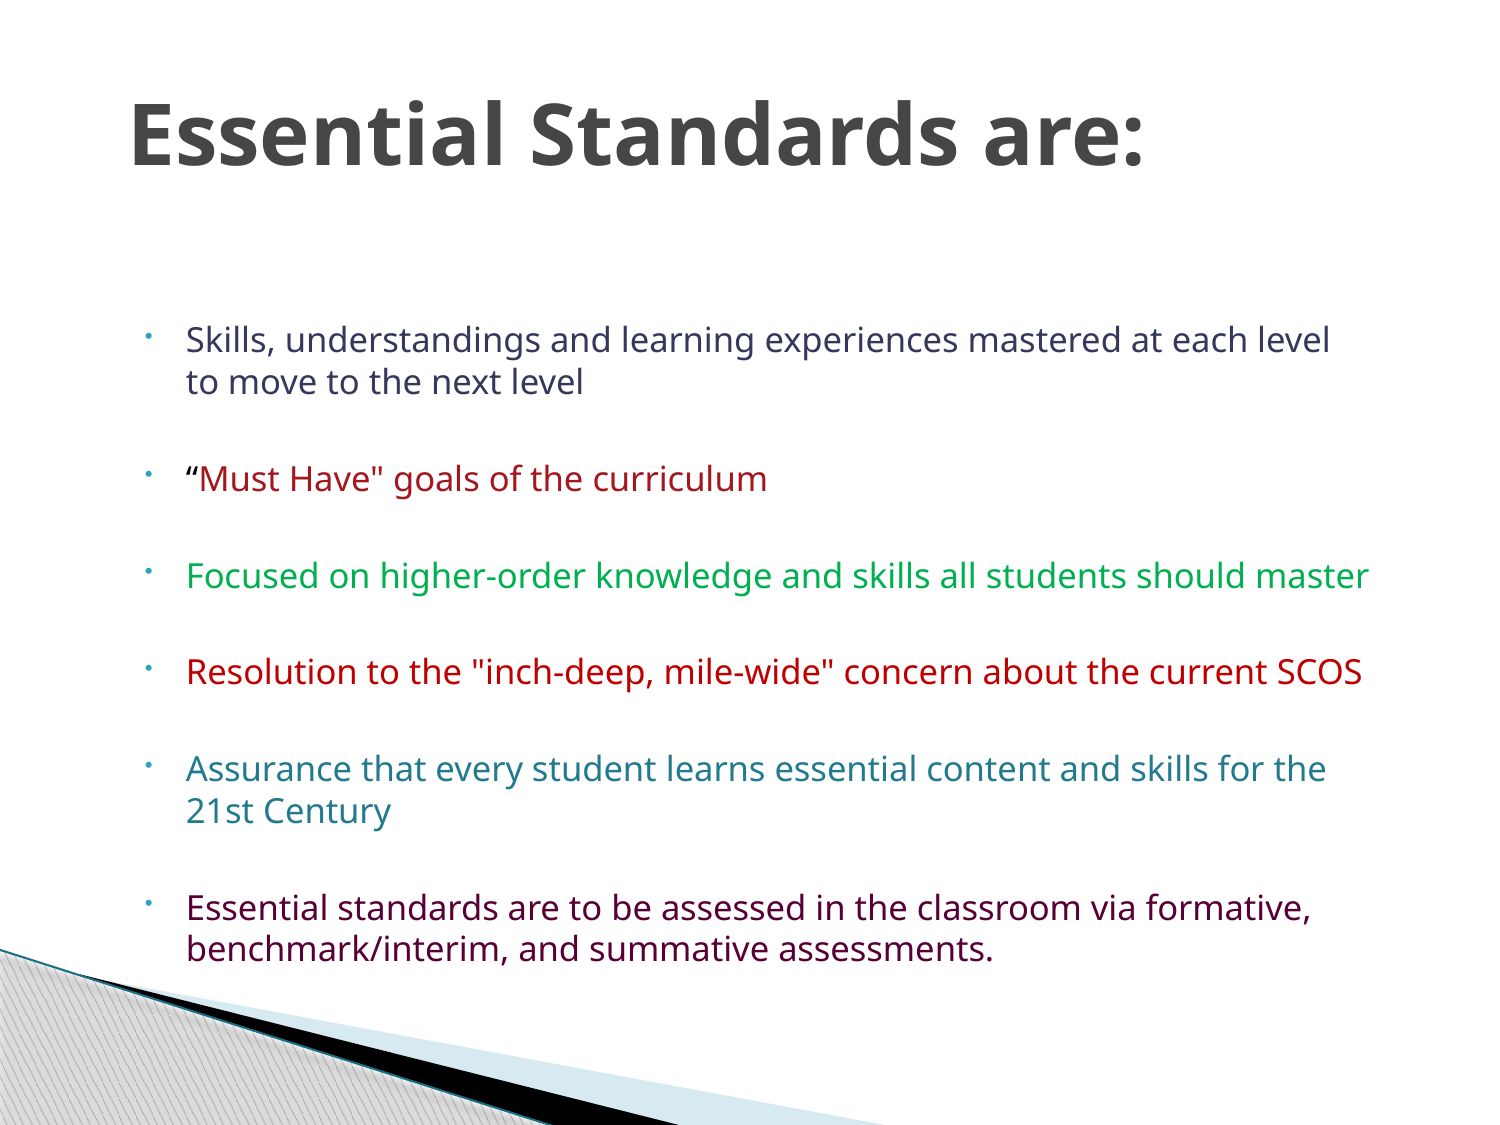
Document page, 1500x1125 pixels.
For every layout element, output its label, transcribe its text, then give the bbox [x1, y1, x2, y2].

title Essential Standards are: [112, 50, 1388, 213]
list Skills, understandings and learning experiences mastered at each level to move to the next level “Must Have" goals of the curriculum Focused on higher-order knowledge and skills all students should master Resolution to the "inch-deep, mile-wide" concern about the current SCOS Assurance that every student learns essential content and skills for the 21st Century Essential standards are to be assessed in the classroom via formative, benchmark/interim, and summative assessments. [112, 262, 1388, 1000]
